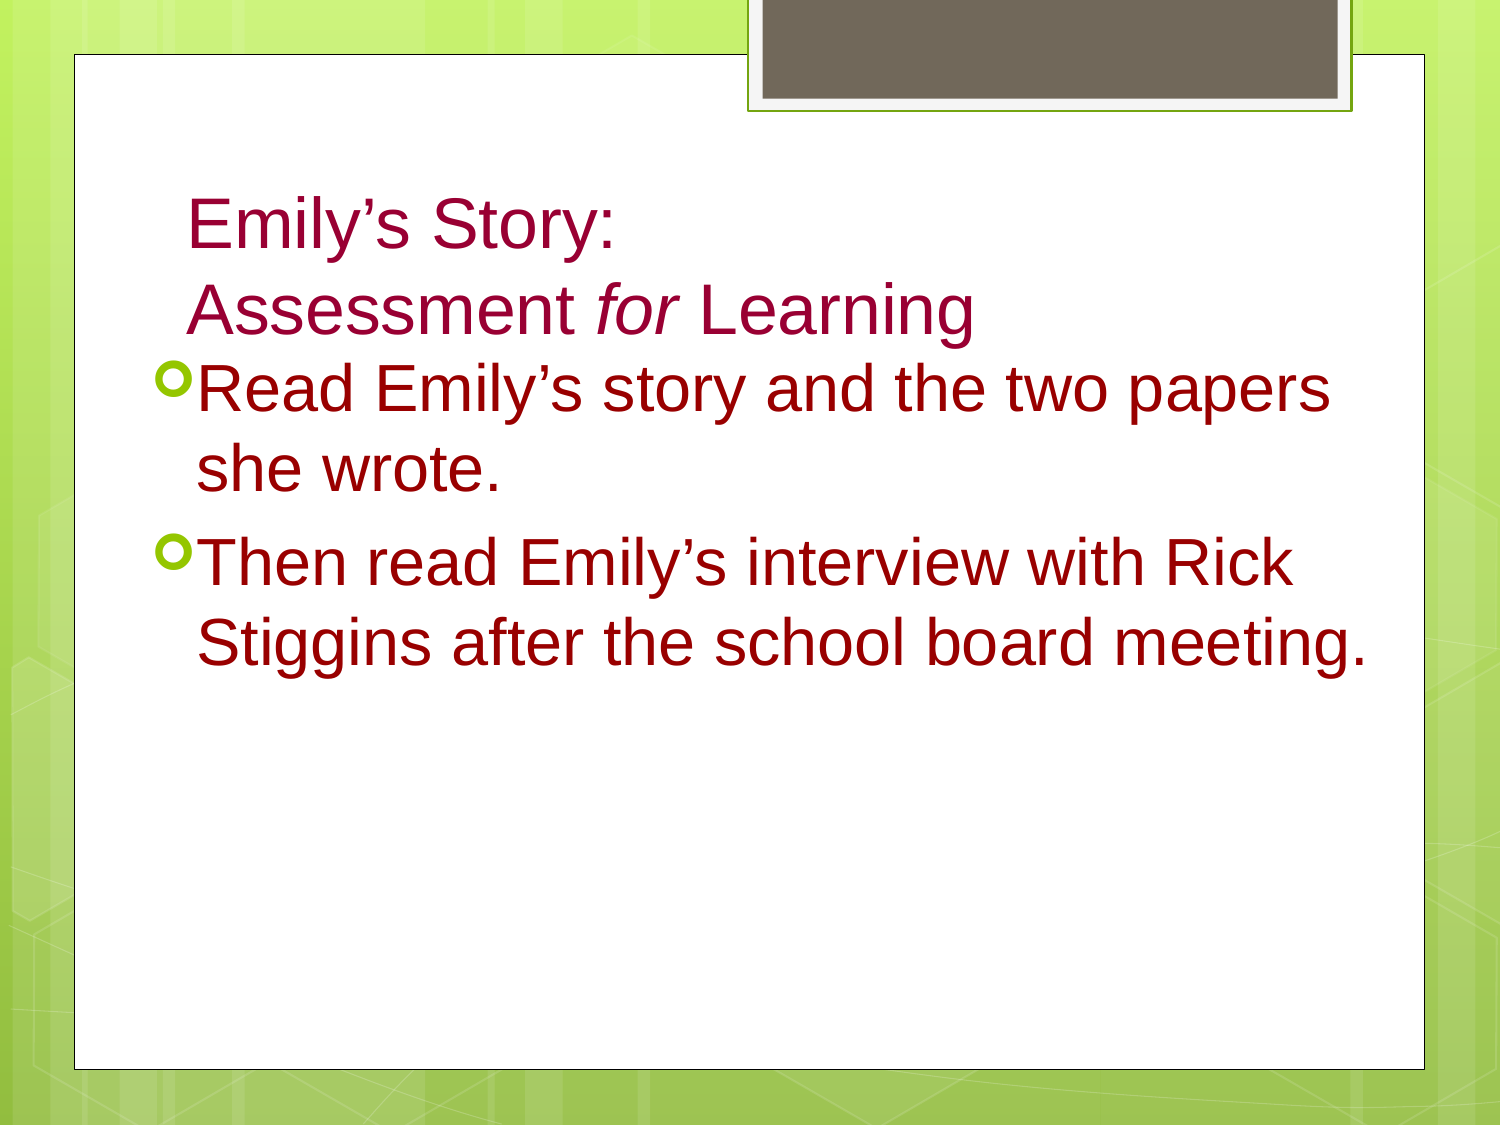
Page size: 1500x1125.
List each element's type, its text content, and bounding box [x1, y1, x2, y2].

list Read Emily’s story and the two papers she wrote. Then read Emily’s interview with Rick Stiggins after the school board meeting. [125, 337, 1413, 1080]
title Emily’s Story: Assessment for Learning [171, 168, 1324, 337]
